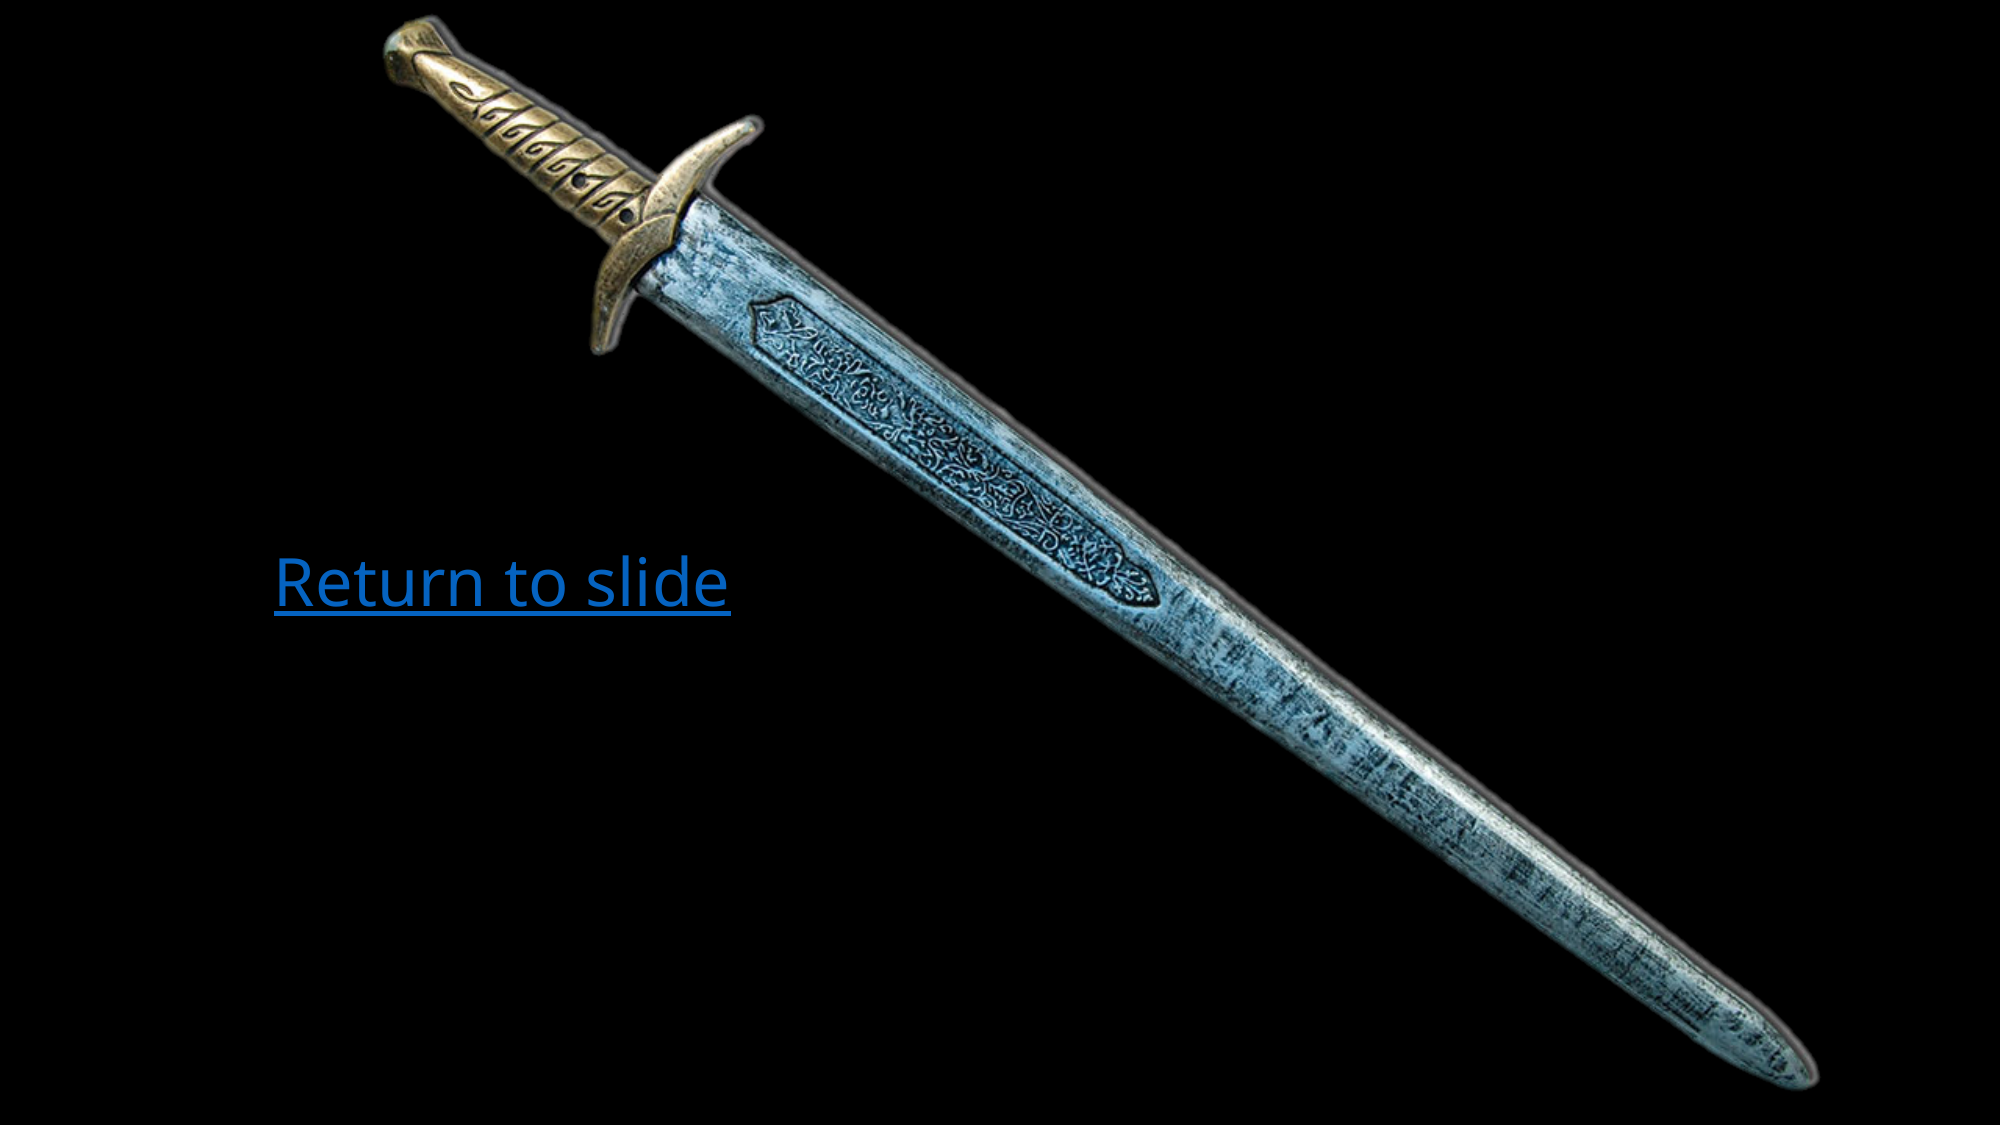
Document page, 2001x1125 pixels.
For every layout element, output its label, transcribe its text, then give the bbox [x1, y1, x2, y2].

text_box Return to slide [259, 532, 293, 638]
picture [293, 0, 1919, 1125]
